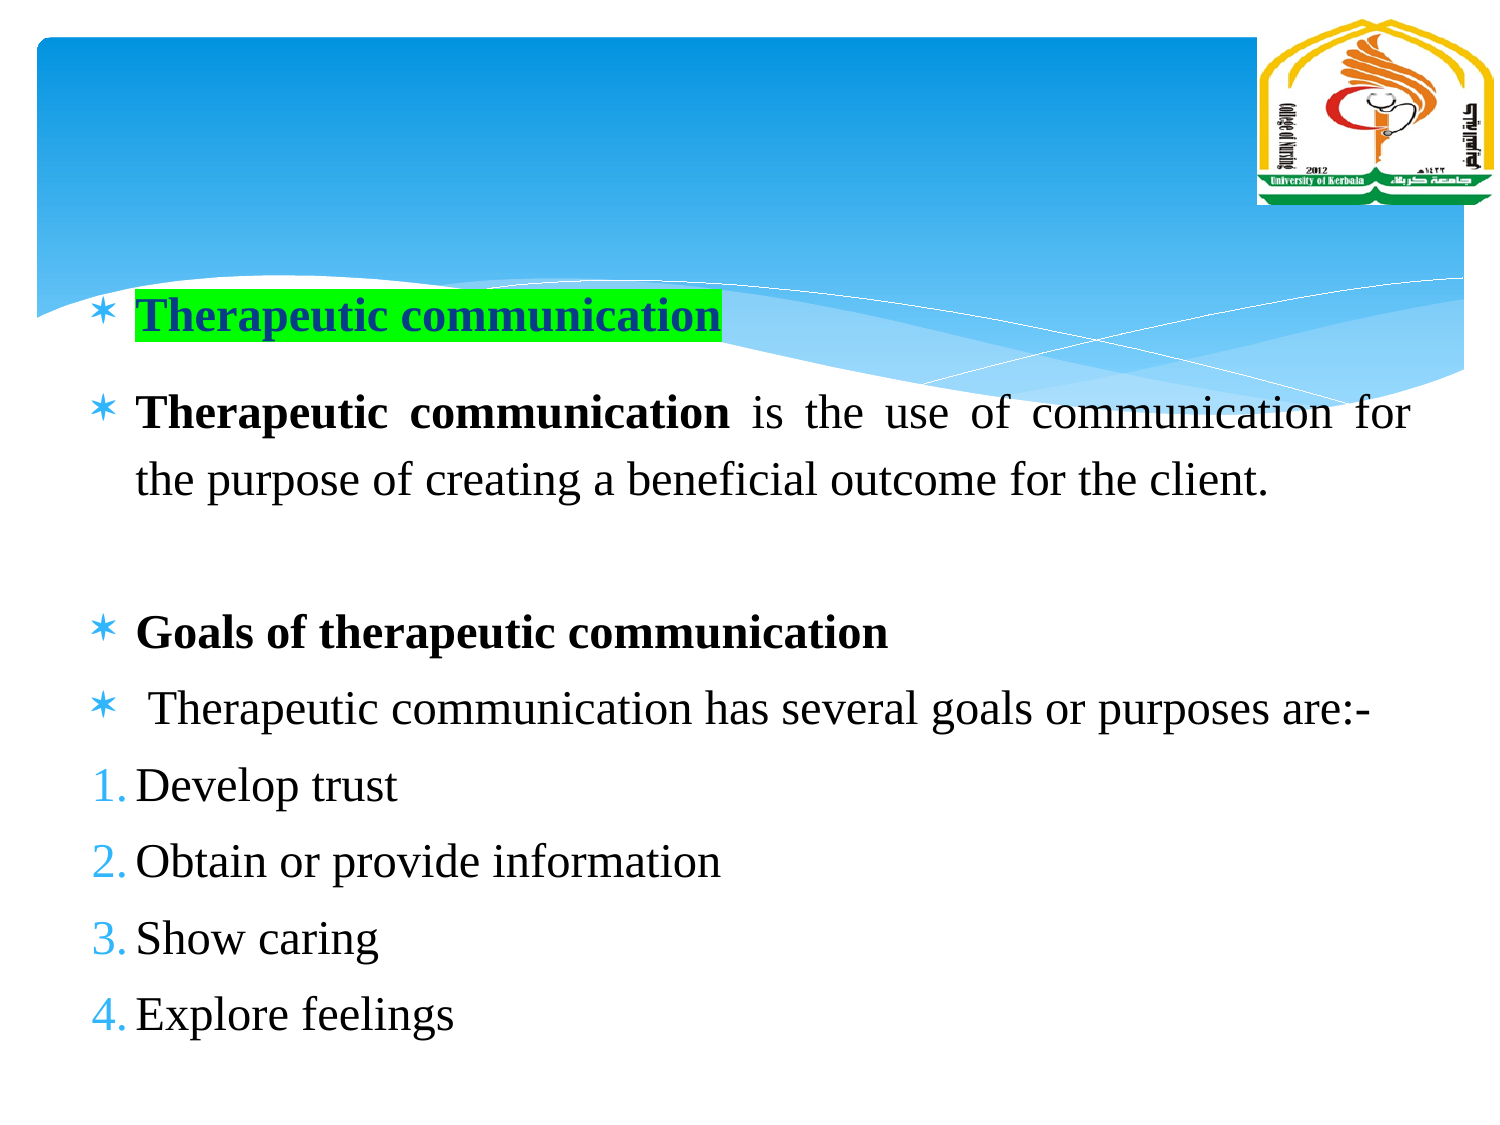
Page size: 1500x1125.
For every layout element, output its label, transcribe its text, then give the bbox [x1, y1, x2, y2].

list Therapeutic communication Therapeutic communication is the use of communication for the purpose of creating a beneficial outcome for the client. Goals of therapeutic communication Therapeutic communication has several goals or purposes are:- Develop trust Obtain or provide information Show caring Explore feelings [76, 267, 1427, 1098]
picture [1257, 18, 1495, 206]
